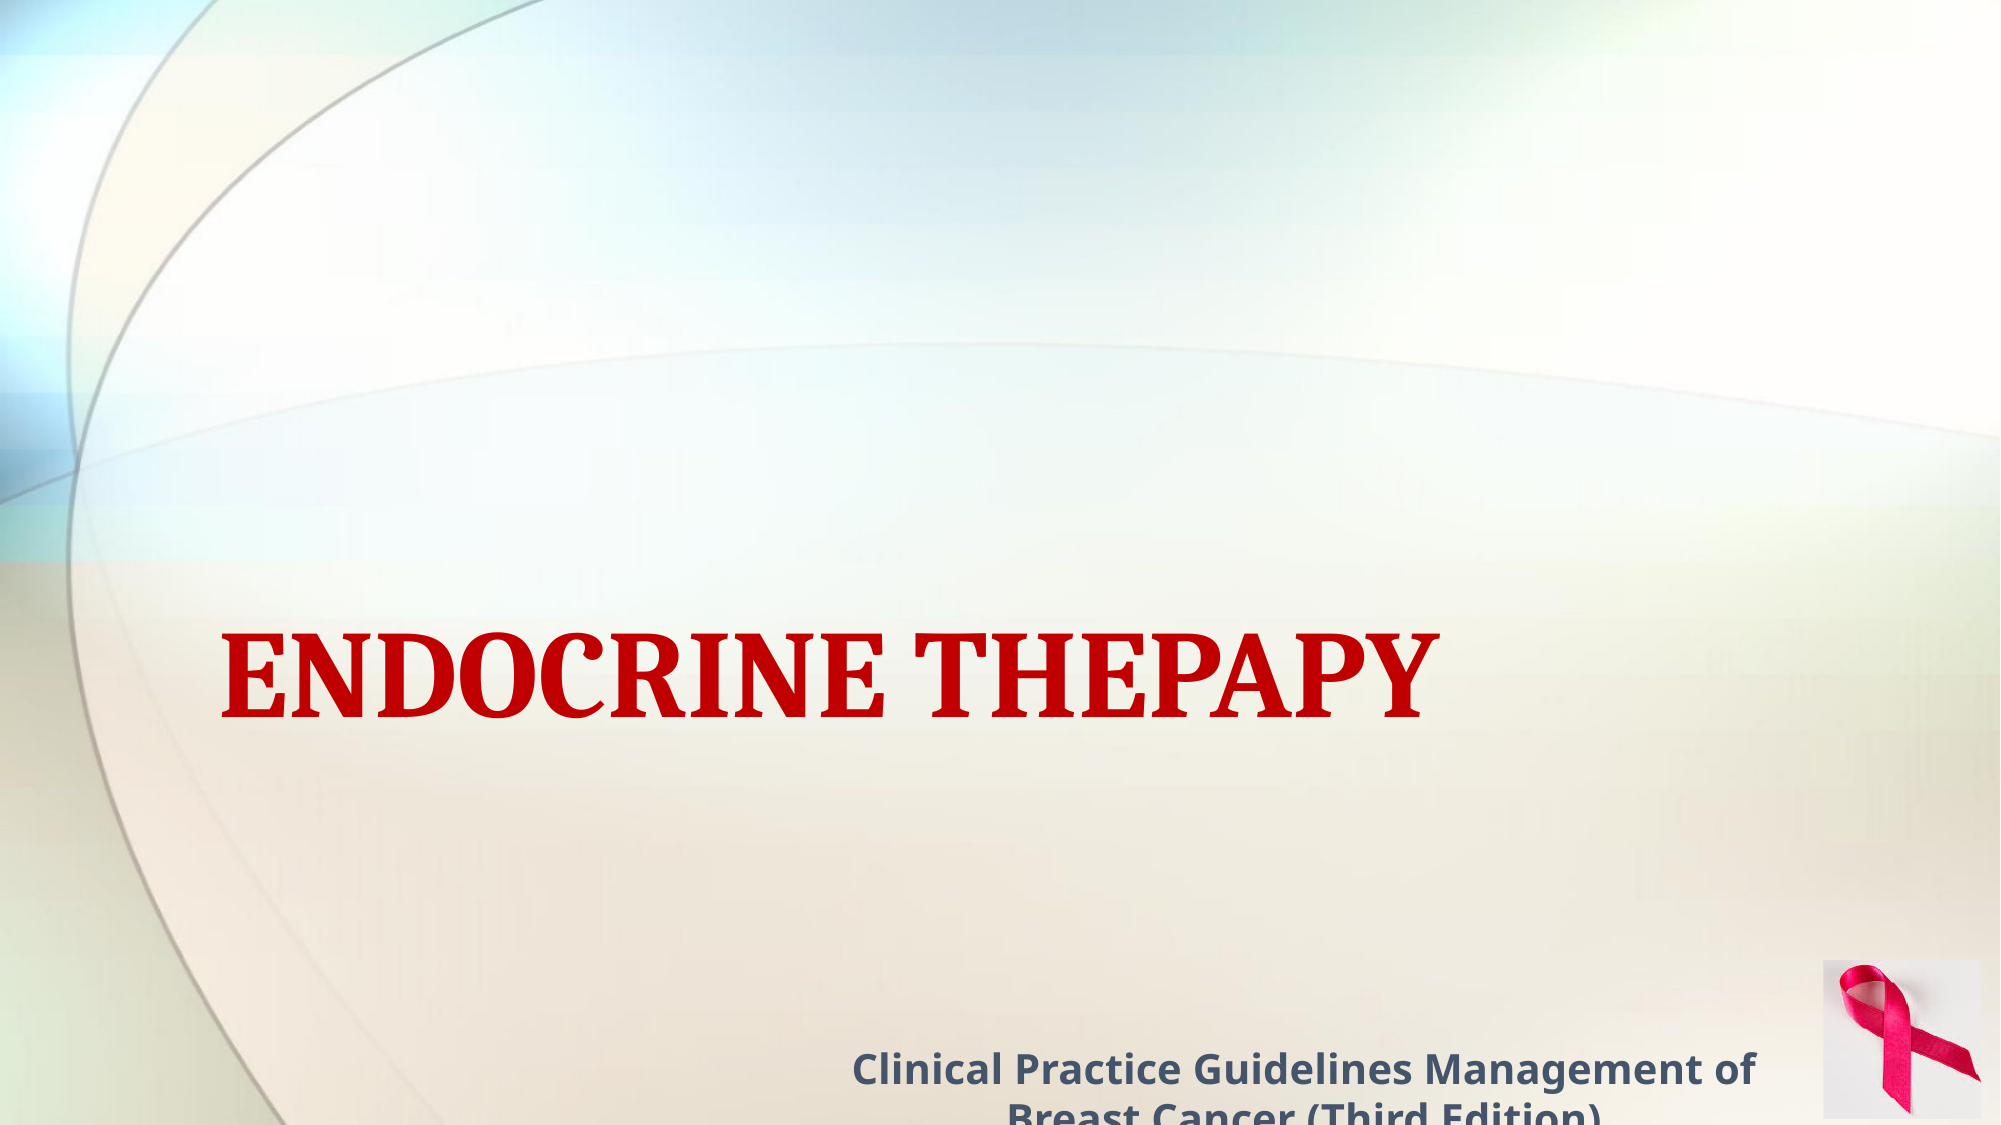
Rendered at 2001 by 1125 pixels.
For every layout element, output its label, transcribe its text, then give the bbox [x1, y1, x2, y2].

picture [0, 0, 2001, 1125]
title ENDOCRINE THEPAPY [203, 280, 1862, 750]
text_box Clinical Practice Guidelines Management of Breast Cancer (Third Edition) [788, 1035, 1820, 1125]
slide_number 10 [1325, 1042, 1813, 1103]
